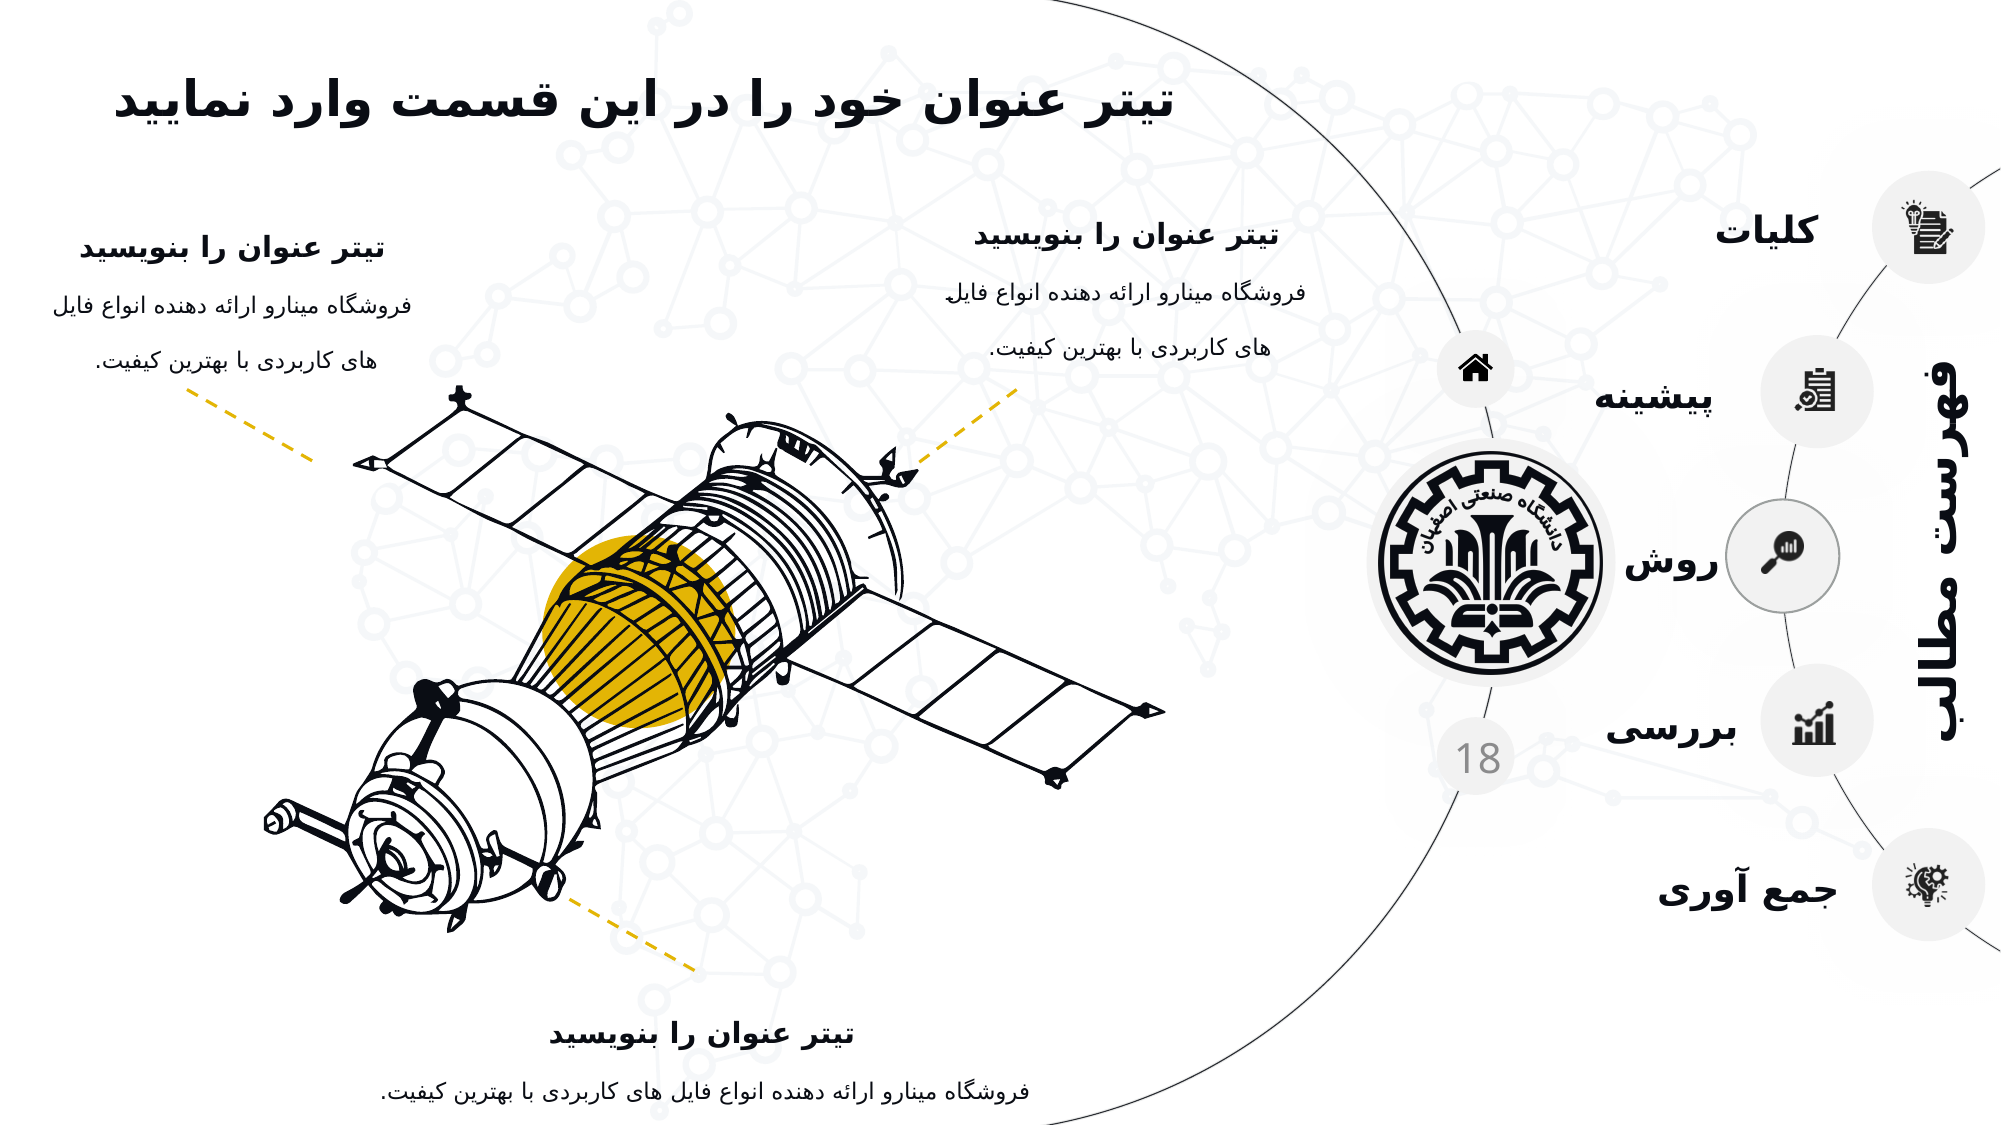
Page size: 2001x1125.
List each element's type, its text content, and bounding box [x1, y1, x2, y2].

text_box [575, 534, 636, 565]
text_box [714, 625, 731, 641]
text_box تیتر عنوان خود را در این قسمت وارد نمایید [37, 58, 1254, 134]
text_box جمع آوری [1628, 857, 1868, 918]
picture [1792, 368, 1836, 412]
picture [1792, 701, 1836, 745]
text_box [541, 600, 601, 668]
text_box [686, 662, 707, 701]
text_box [621, 552, 642, 557]
text_box [730, 605, 736, 616]
text_box [648, 536, 666, 549]
text_box تیتر عنوان را بنویسید فروشگاه مینارو ارائه دهنده انواع فایل های کاربردی با بهترین کیفیت. [37, 186, 429, 381]
picture [1905, 863, 1949, 907]
text_box فهرست مطالب [1899, 328, 1974, 776]
picture [1761, 531, 1804, 574]
text_box [716, 644, 734, 662]
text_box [919, 389, 1017, 463]
text_box [641, 710, 685, 730]
text_box [689, 674, 712, 715]
text_box کلیات [1665, 198, 1868, 259]
text_box [698, 562, 716, 578]
text_box [569, 635, 653, 706]
text_box روش [1603, 528, 1792, 588]
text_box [186, 389, 320, 465]
text_box [678, 544, 693, 560]
picture [1458, 350, 1493, 385]
text_box تیتر عنوان را بنویسید فروشگاه مینارو ارائه دهنده انواع فایل های کاربردی با بهترین کیفیت. [311, 971, 1093, 1112]
text_box تیتر عنوان را بنویسید فروشگاه مینارو ارائه دهنده انواع فایل های کاربردی با بهترین کیفیت. [931, 172, 1322, 368]
text_box [721, 590, 731, 603]
picture [1378, 451, 1603, 675]
text_box [570, 576, 601, 594]
text_box [595, 586, 632, 602]
text_box [550, 607, 641, 696]
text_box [569, 899, 702, 975]
text_box بررسی [1552, 694, 1792, 755]
text_box [597, 568, 725, 685]
text_box [628, 562, 643, 571]
picture [1899, 198, 1955, 255]
text_box [591, 661, 684, 729]
text_box [678, 650, 703, 686]
text_box [645, 564, 657, 572]
text_box [263, 385, 1166, 934]
text_box [676, 566, 698, 581]
text_box [541, 560, 584, 622]
slide_number 18 [1421, 727, 1535, 788]
text_box پیشینه [1534, 363, 1774, 424]
text_box [658, 539, 678, 553]
text_box [579, 647, 663, 715]
text_box [651, 554, 670, 563]
text_box [686, 552, 704, 567]
text_box [725, 613, 737, 638]
